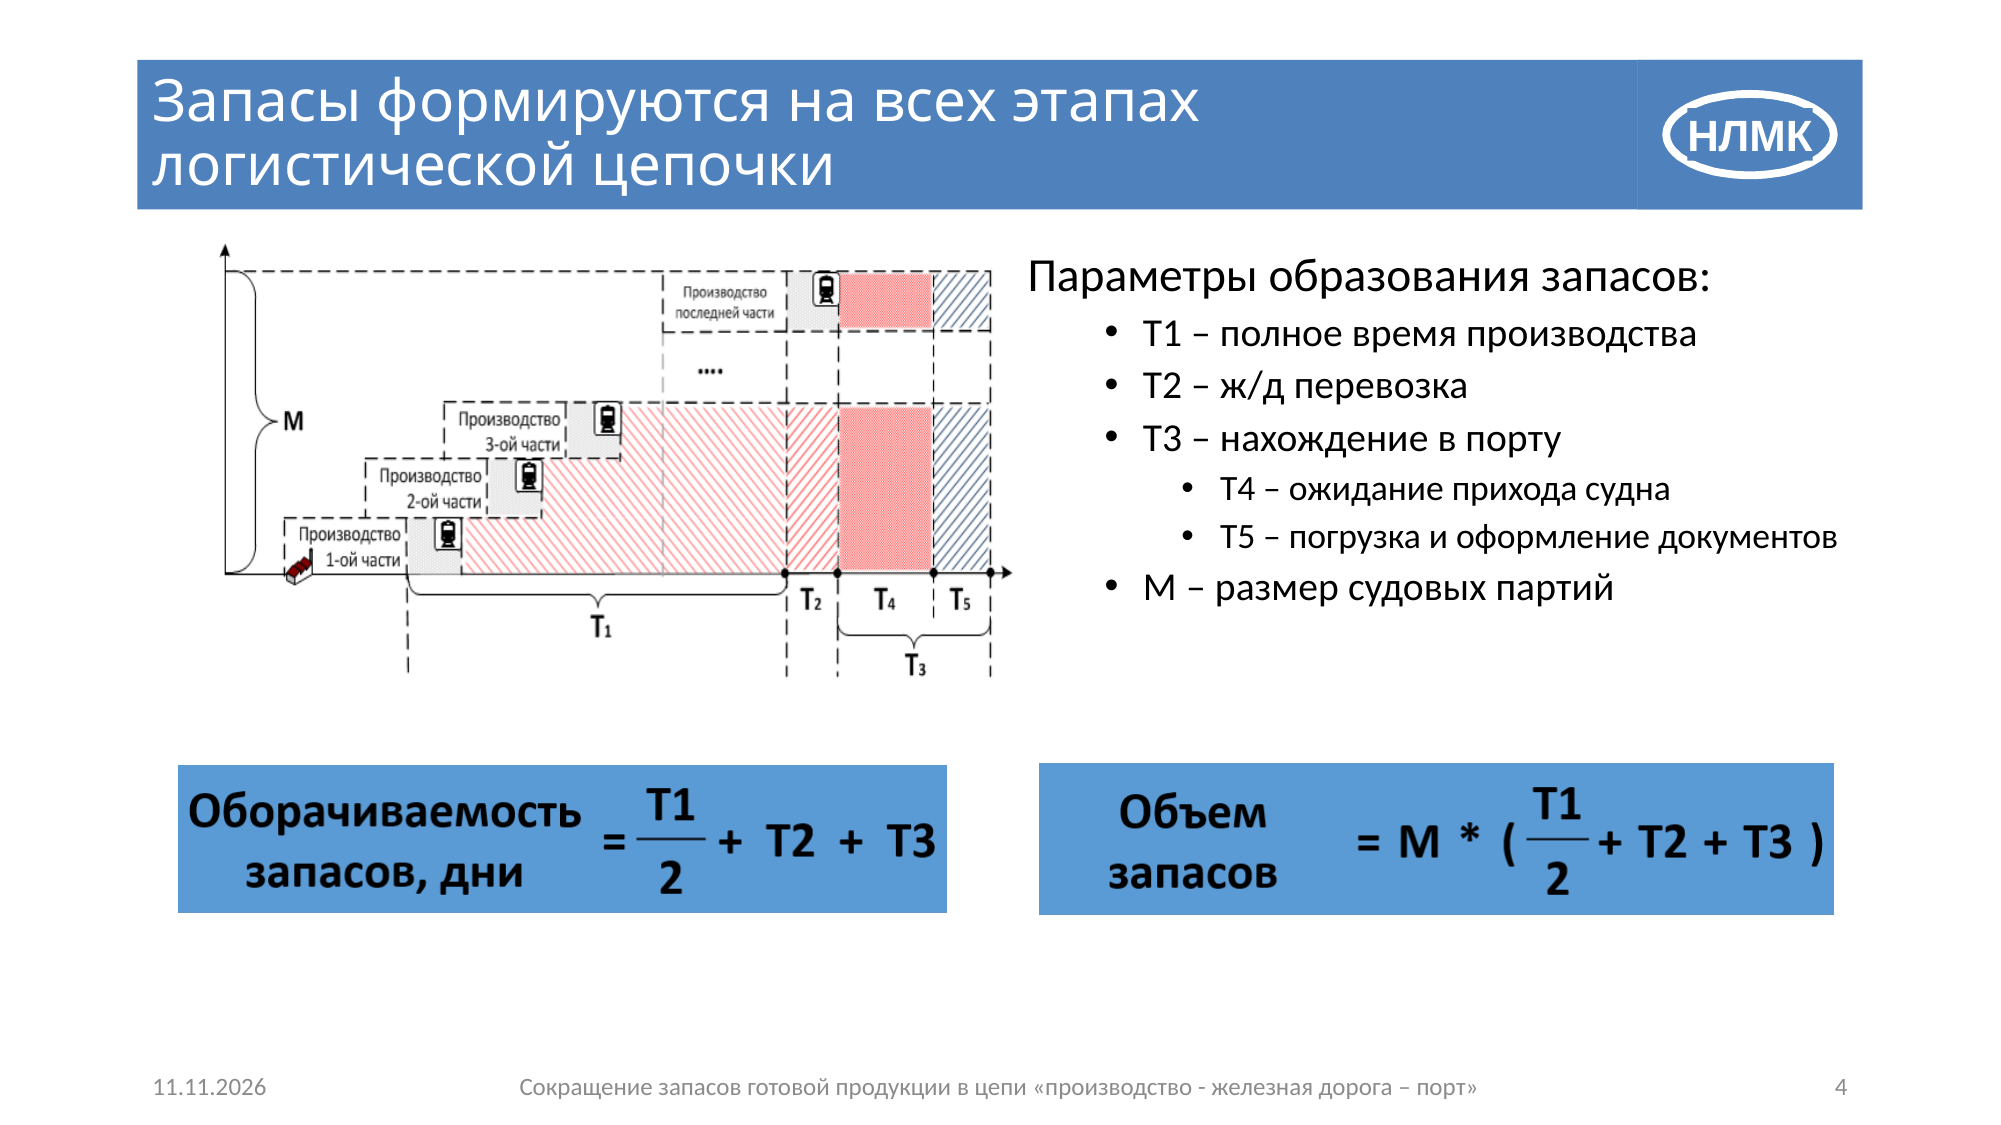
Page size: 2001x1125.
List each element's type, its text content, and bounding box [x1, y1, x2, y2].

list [1039, 756, 1835, 939]
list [219, 243, 1013, 687]
footer Сокращение запасов готовой продукции в цепи «производство - железная дорога – порт» [473, 1068, 1412, 1103]
title Запасы формируются на всех этапах логистической цепочки [137, 59, 1638, 210]
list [177, 757, 948, 938]
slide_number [137, 1068, 473, 1103]
list Параметры образования запасов: Т1 – полное время производства Т2 – ж/д перевозка Т3 – нахождение в порту Т4 – ожидание прихода судна Т5 – погрузка и оформление документов М – размер судовых партий [1013, 243, 1863, 627]
slide_number 4 [1412, 1068, 1863, 1103]
